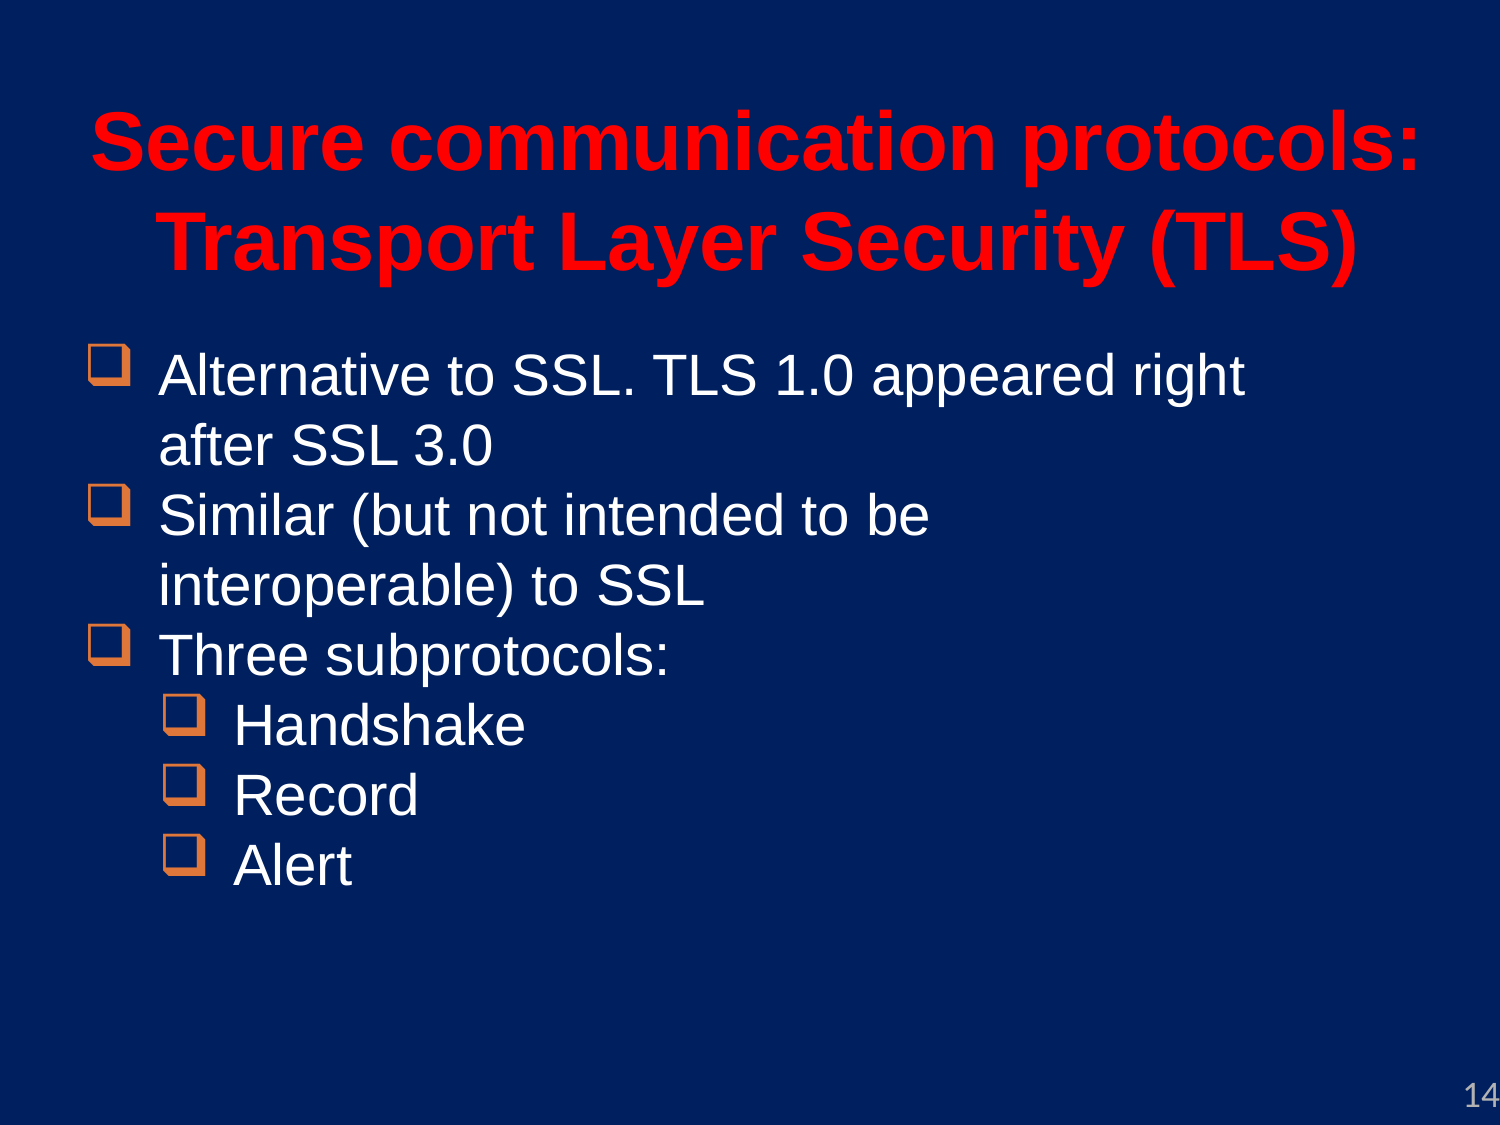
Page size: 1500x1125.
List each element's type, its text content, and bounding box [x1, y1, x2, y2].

text_box Secure communication protocols: Transport Layer Security (TLS) [37, 87, 1475, 288]
slide_number 14 [1437, 1069, 1500, 1115]
text_box Alternative to SSL. TLS 1.0 appeared right after SSL 3.0 Similar (but not intended to be interoperable) to SSL Three subprotocols: Handshake Record Alert [81, 337, 1432, 898]
